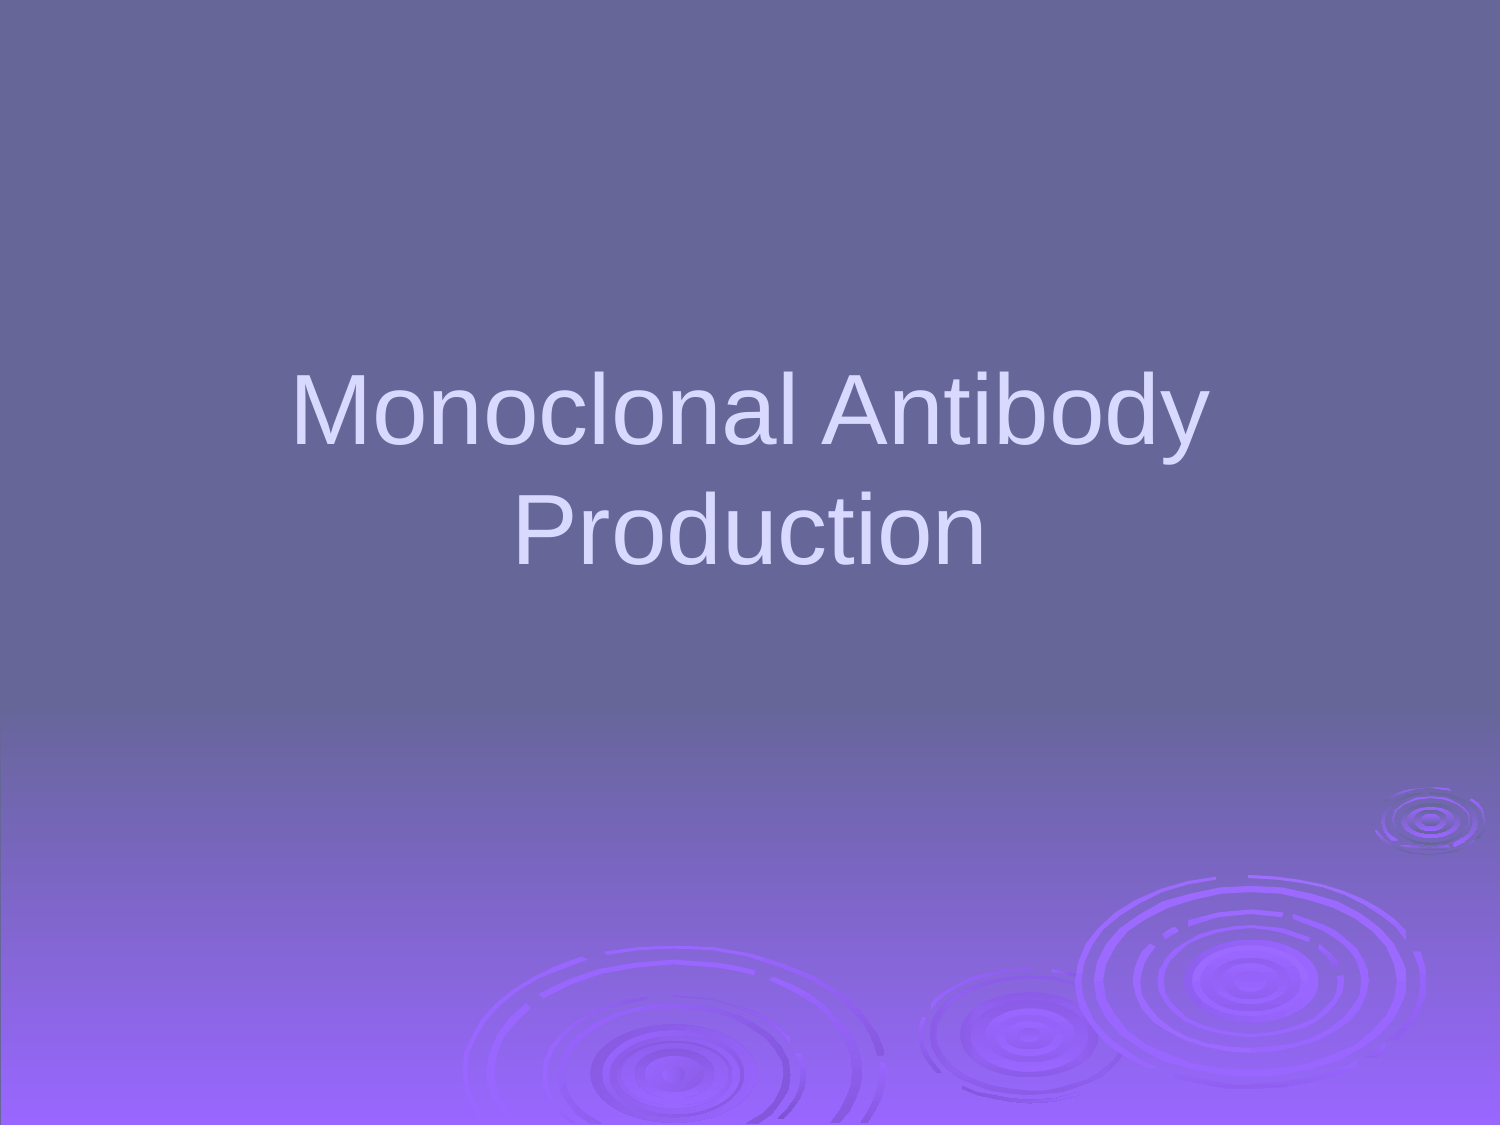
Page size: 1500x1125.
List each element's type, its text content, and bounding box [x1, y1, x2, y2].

title Monoclonal Antibody Production [112, 427, 1388, 713]
